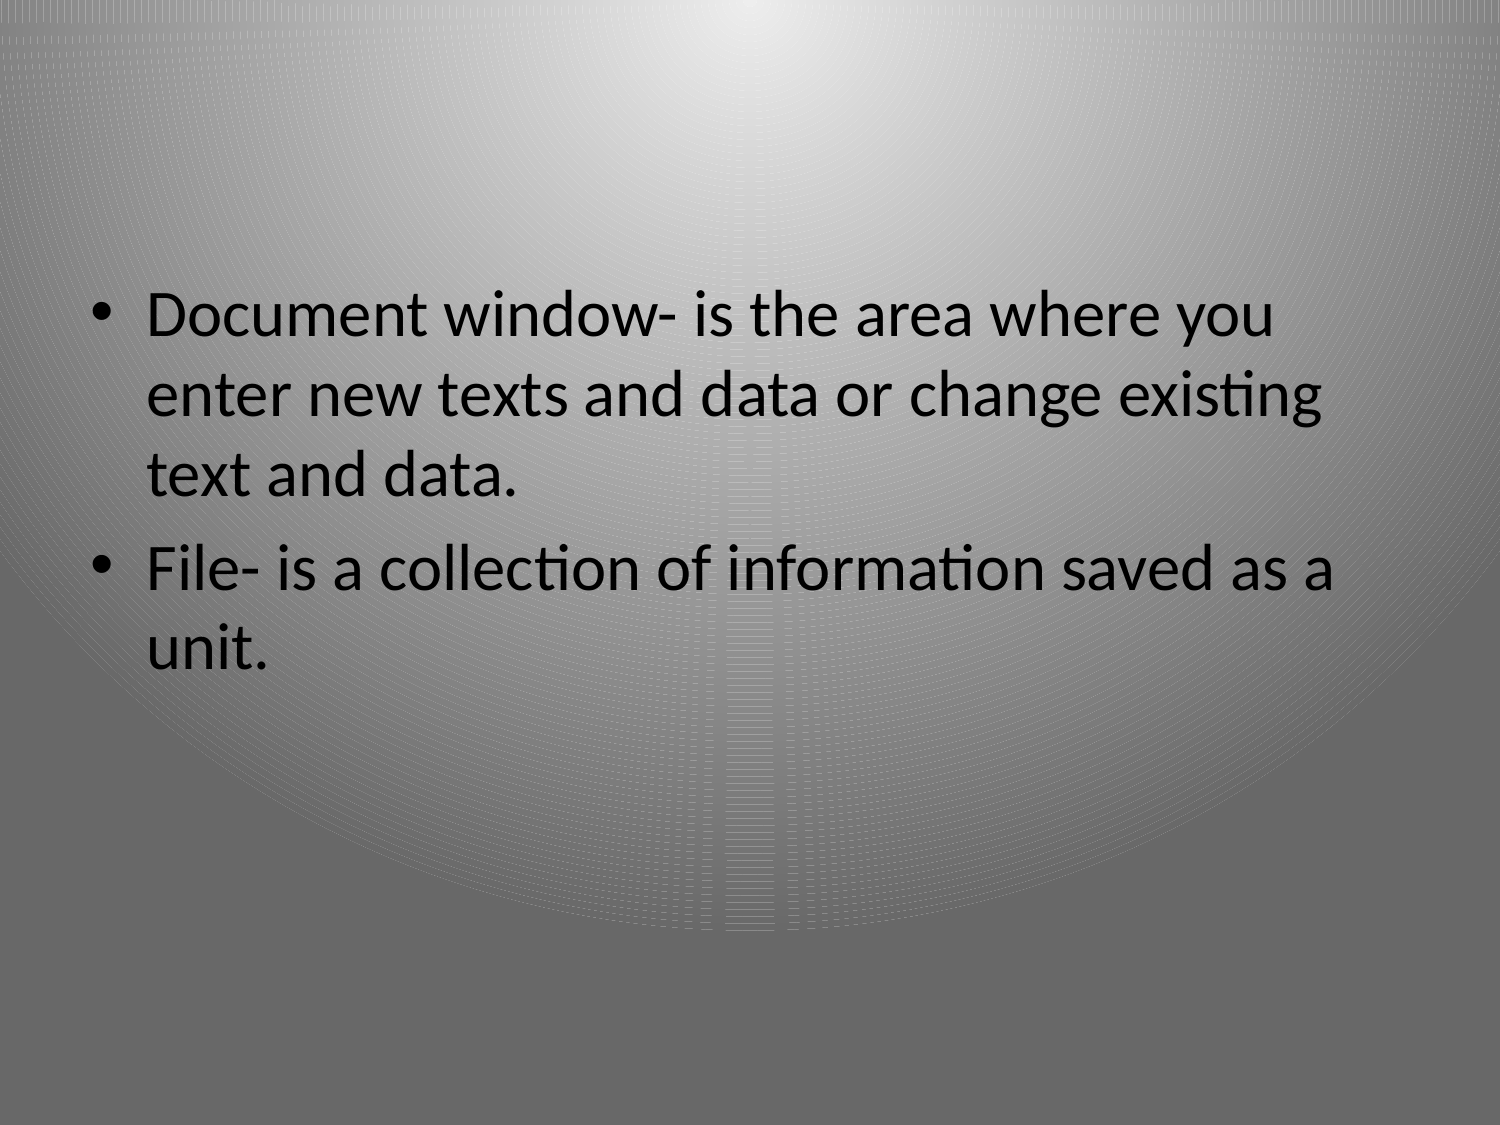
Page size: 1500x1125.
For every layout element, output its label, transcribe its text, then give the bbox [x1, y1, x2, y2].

list Document window- is the area where you enter new texts and data or change existing text and data. File- is a collection of information saved as a unit. [75, 262, 1425, 1005]
